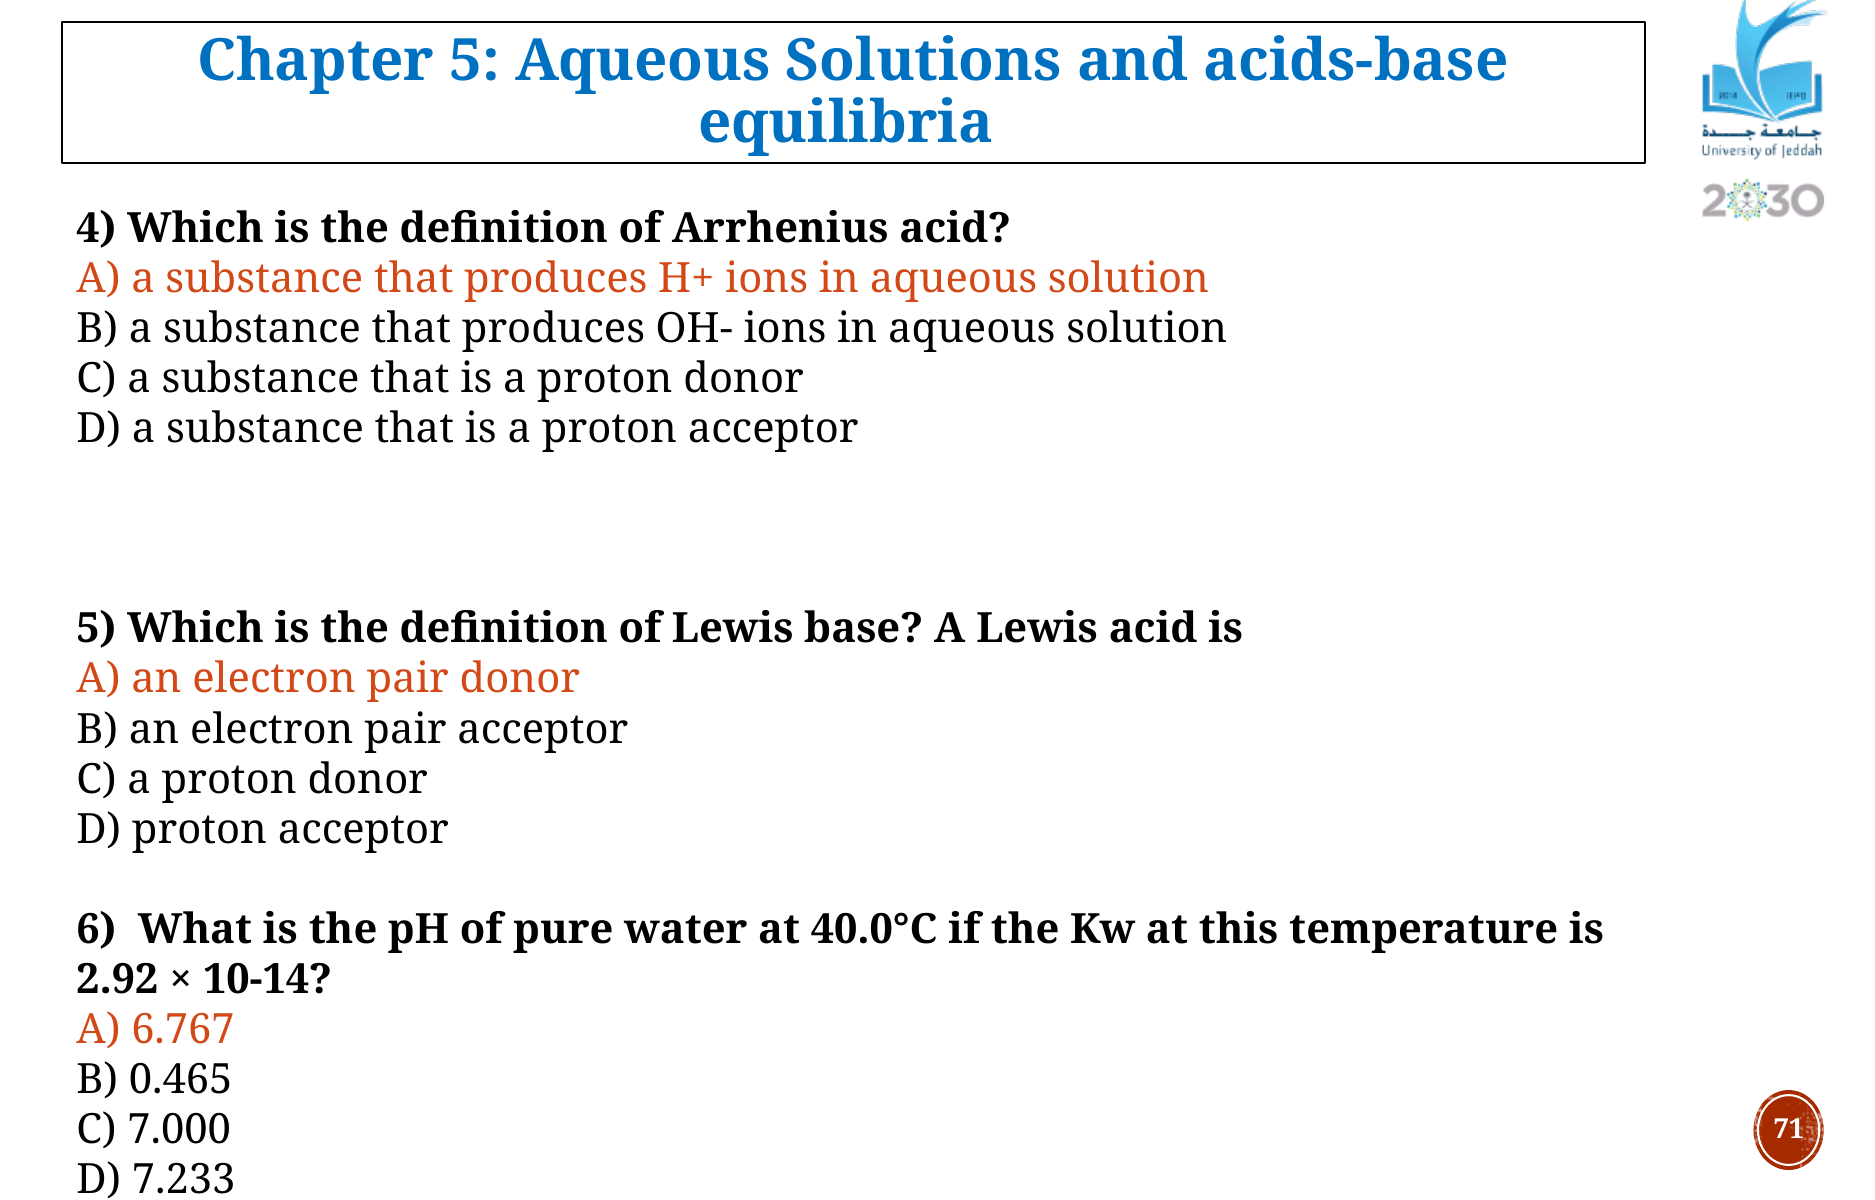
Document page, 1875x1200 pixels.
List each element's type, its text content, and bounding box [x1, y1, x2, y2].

text_box 4) Which is the definition of Arrhenius acid? A) a substance that produces H+ ions in aqueous solution B) a substance that produces OH- ions in aqueous solution C) a substance that is a proton donor D) a substance that is a proton acceptor 5) Which is the definition of Lewis base? A Lewis acid is A) an electron pair donor B) an electron pair acceptor C) a proton donor D) proton acceptor 6) What is the pH of pure water at 40.0°C if the Kw at this temperature is 2.92 × 10-14? A) 6.767 B) 0.465 C) 7.000 D) 7.233 [61, 193, 1681, 1200]
slide_number 71 [1739, 1097, 1838, 1162]
text_box Acid and Base Strength [137, 0, 1681, 129]
picture [1681, 0, 1846, 227]
text_box Chapter 5: Aqueous Solutions and acids-base equilibria [61, 21, 1646, 164]
